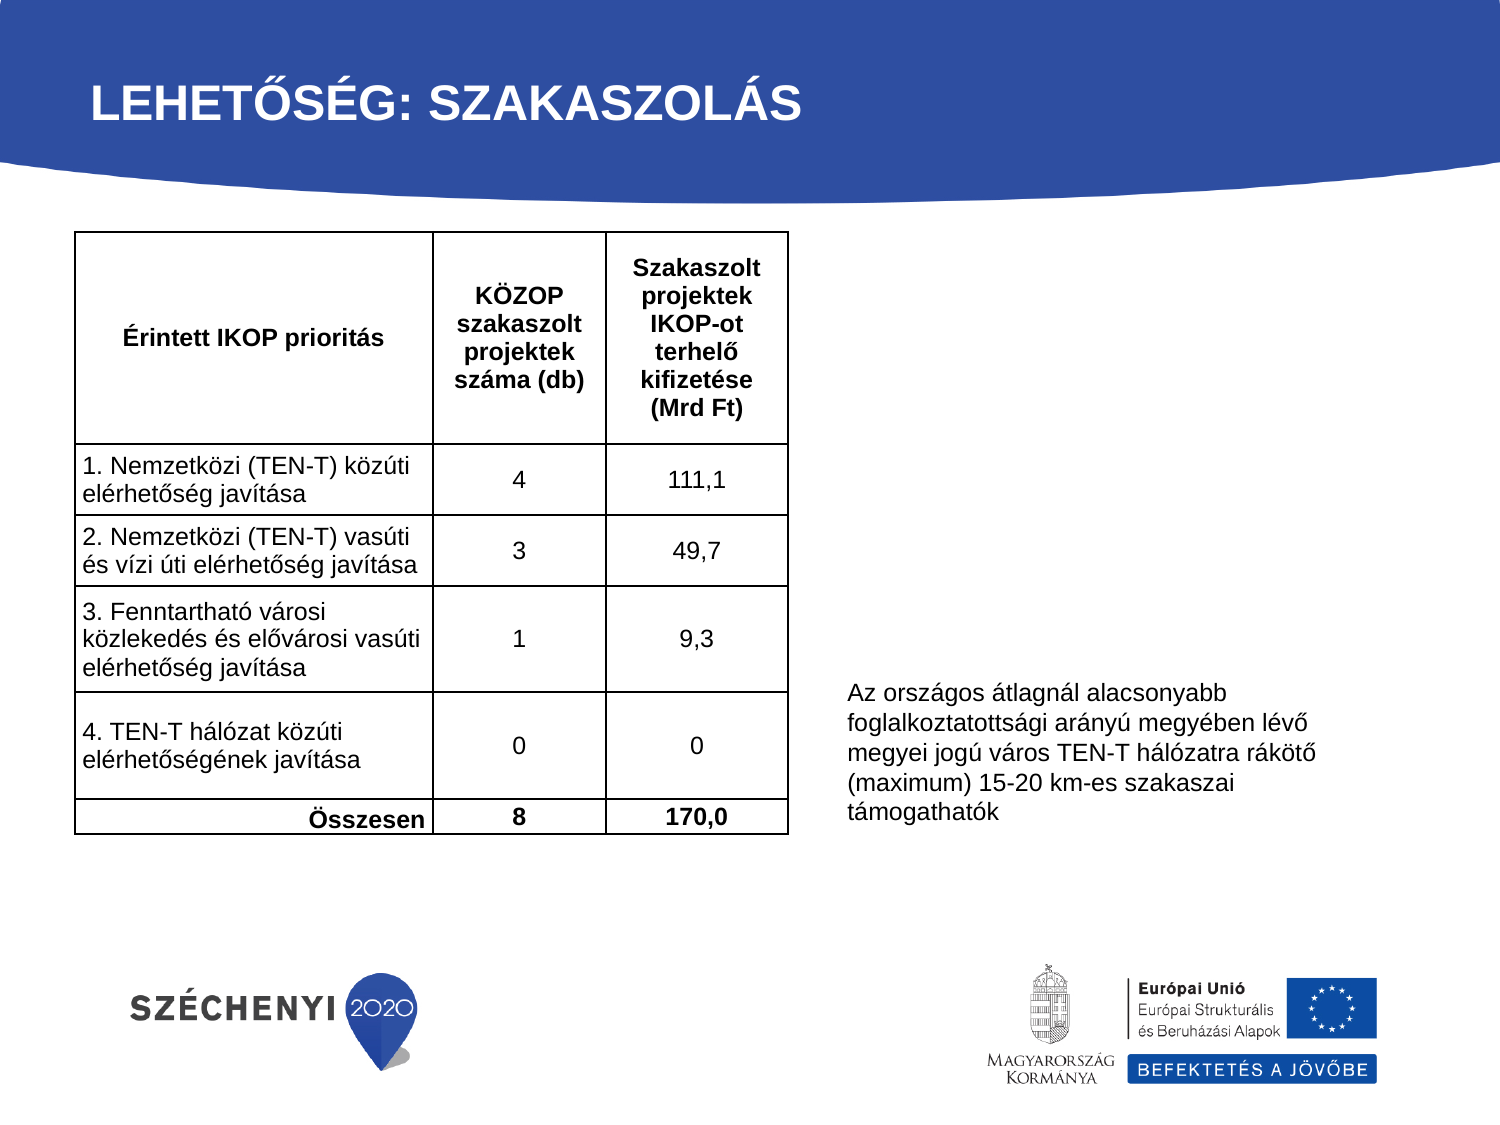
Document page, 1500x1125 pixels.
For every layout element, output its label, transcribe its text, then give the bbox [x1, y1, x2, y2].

table_cell 4 [434, 445, 605, 514]
table_cell 0 [434, 693, 605, 798]
table_header Szakaszolt projektek IKOP-ot terhelő kifizetése (Mrd Ft) [607, 233, 787, 443]
table_cell 8 [434, 800, 605, 833]
table_cell 3. Fenntartható városi közlekedés és elővárosi vasúti elérhetőség javítása [76, 587, 432, 691]
table_cell 1 [434, 587, 605, 691]
table_cell 111,1 [607, 445, 787, 514]
table_header Érintett IKOP prioritás [76, 233, 432, 443]
table_cell 2. Nemzetközi (TEN-T) vasúti és vízi úti elérhetőség javítása [76, 516, 432, 585]
table_header KÖZOP szakaszolt projektek száma (db) [434, 233, 605, 443]
table_cell 3 [434, 516, 605, 585]
table_cell 0 [607, 693, 787, 798]
table_cell 170,0 [607, 800, 787, 833]
table_cell 1. Nemzetközi (TEN-T) közúti elérhetőség javítása [76, 445, 432, 514]
title Lehetőség: Szakaszolás [75, 62, 1425, 163]
table_cell Összesen [76, 800, 432, 833]
table_cell 9,3 [607, 587, 787, 691]
picture [0, 0, 1500, 1125]
table_cell 4. TEN-T hálózat közúti elérhetőségének javítása [76, 693, 432, 798]
text_box Az országos átlagnál alacsonyabb foglalkoztatottsági arányú megyében lévő megyei jogú város TEN-T hálózatra rákötő (maximum) 15-20 km-es szakaszai támogathatók [832, 668, 1394, 834]
table_cell 49,7 [607, 516, 787, 585]
